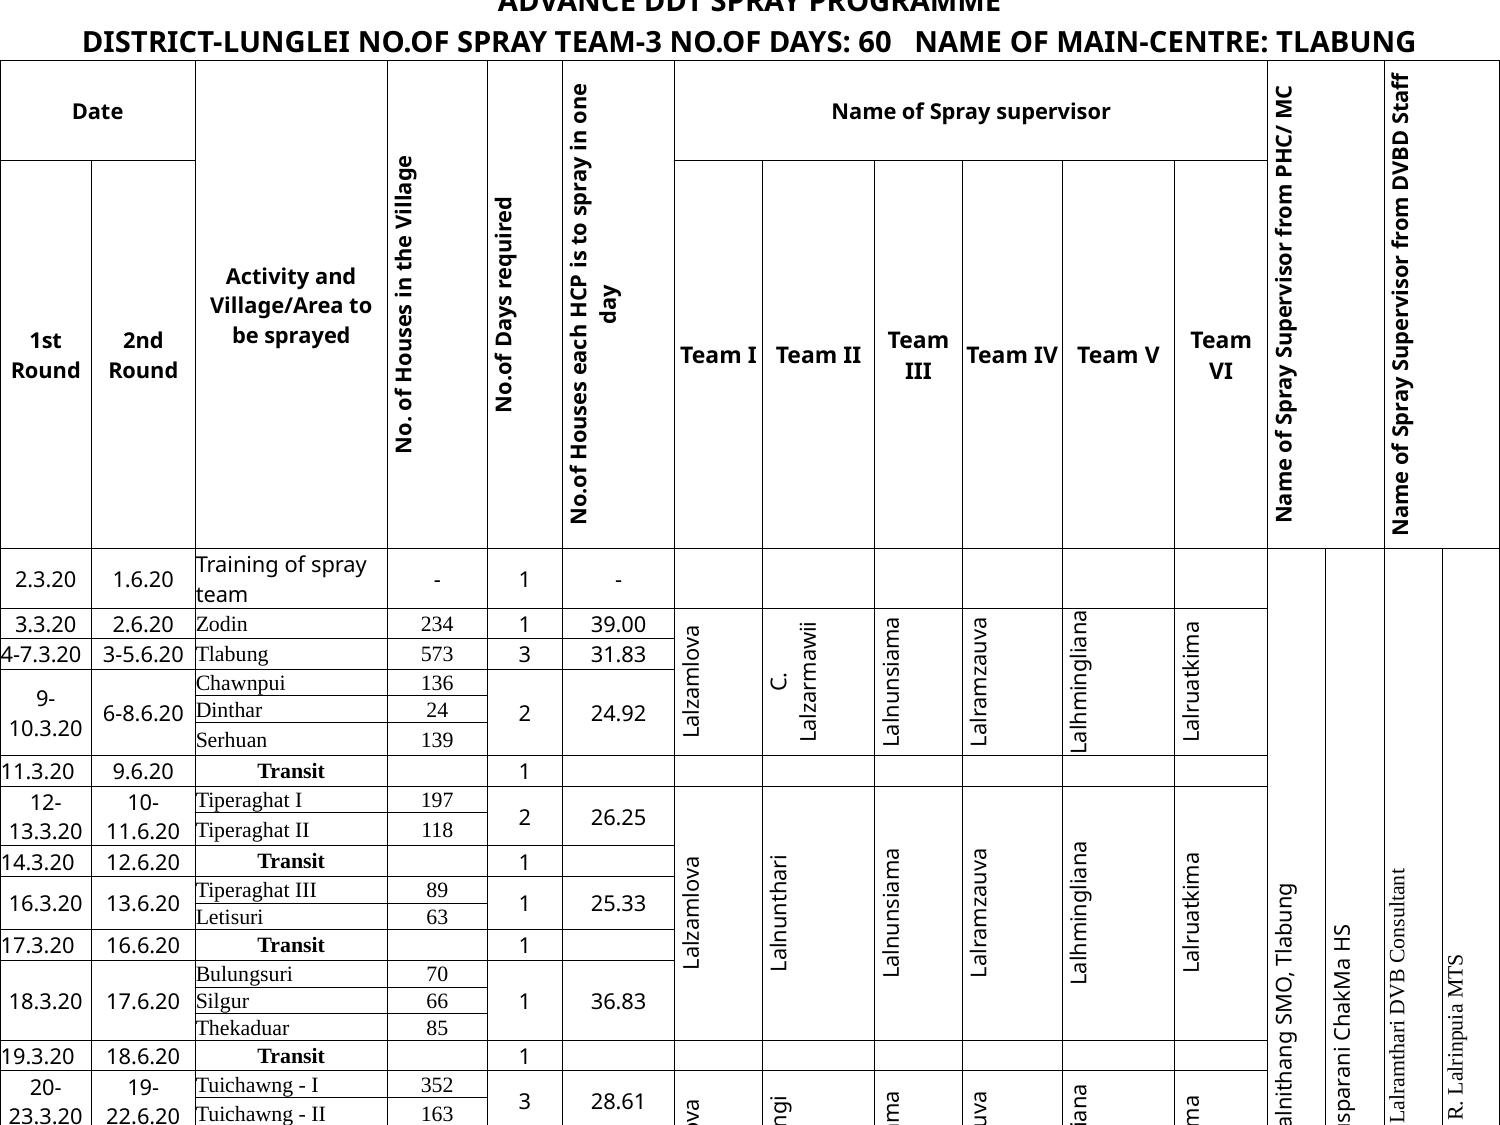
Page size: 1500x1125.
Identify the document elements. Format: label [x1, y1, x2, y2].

table_cell [196, 696, 387, 722]
table_cell [675, 161, 762, 548]
table_cell [875, 609, 962, 755]
table_cell [388, 1098, 487, 1125]
table_cell [875, 1071, 962, 1125]
table_cell [675, 1041, 762, 1070]
table_cell [1, 549, 91, 608]
table_cell [675, 787, 762, 1040]
table_cell [1443, 549, 1499, 1125]
table_cell [1175, 787, 1267, 1040]
table_cell [875, 787, 962, 1040]
table_cell [1326, 549, 1384, 1125]
table_cell [1268, 61, 1384, 548]
table_cell [388, 639, 487, 669]
table_cell [675, 1071, 762, 1125]
table_cell [92, 549, 195, 608]
table_cell [963, 609, 1062, 755]
table_cell [1, 1041, 91, 1070]
table_cell [388, 930, 487, 960]
table_cell [196, 61, 387, 548]
table_cell [388, 756, 487, 786]
table_cell [1175, 161, 1267, 548]
table_cell [92, 961, 195, 1040]
table_cell [196, 813, 387, 845]
table_cell [1, 877, 91, 929]
table_cell [1, 639, 91, 669]
table_cell [963, 1041, 1062, 1070]
table_cell [1175, 1041, 1267, 1070]
table_cell [488, 877, 562, 929]
table_cell [1, 756, 91, 786]
table_cell [563, 549, 674, 608]
table_cell [563, 639, 674, 669]
table_cell [196, 1041, 387, 1070]
table_cell [763, 787, 874, 1040]
table_cell [388, 723, 487, 755]
table_cell [388, 61, 487, 548]
table_cell [675, 549, 762, 608]
table_cell [563, 609, 674, 638]
table_cell [1063, 549, 1174, 608]
table_cell [563, 1071, 674, 1125]
table_cell [1, 930, 91, 960]
table_cell [92, 1041, 195, 1070]
table_cell [388, 846, 487, 876]
table_cell [1, 961, 91, 1040]
table_cell [963, 756, 1062, 786]
table_cell [92, 846, 195, 876]
table_cell [563, 930, 674, 960]
table_cell [875, 756, 962, 786]
table_cell [196, 670, 387, 695]
table_cell [1385, 549, 1442, 1125]
table_cell [963, 549, 1062, 608]
table_cell [963, 1071, 1062, 1125]
table_cell [1063, 1071, 1174, 1125]
table_cell [388, 961, 487, 987]
table_cell [1, 670, 91, 755]
table_cell [92, 670, 195, 755]
table_cell [196, 549, 387, 608]
table_cell [488, 639, 562, 669]
table_cell [488, 1071, 562, 1125]
table_cell [196, 756, 387, 786]
table_cell [388, 904, 487, 929]
table_cell [675, 756, 762, 786]
table_cell [196, 723, 387, 755]
table_cell [875, 549, 962, 608]
table_cell [92, 161, 195, 548]
table_cell [763, 1041, 874, 1070]
table_cell [563, 846, 674, 876]
table_cell [388, 1071, 487, 1097]
table_cell [563, 61, 674, 548]
table_cell [563, 961, 674, 1040]
table_cell [388, 696, 487, 722]
table_cell [92, 787, 195, 845]
table_cell [1063, 1041, 1174, 1070]
table_cell [488, 787, 562, 845]
table_cell [92, 877, 195, 929]
table_cell [1, 846, 91, 876]
table_cell [675, 609, 762, 755]
table_cell [388, 877, 487, 903]
table_cell [1385, 61, 1499, 548]
table_cell [875, 1041, 962, 1070]
table_cell [196, 609, 387, 638]
table_cell [763, 609, 874, 755]
table_cell [388, 1041, 487, 1070]
table_cell [488, 61, 562, 548]
table_cell [1063, 787, 1174, 1040]
table_cell [1063, 756, 1174, 786]
table_cell [196, 904, 387, 929]
table_cell [1175, 756, 1267, 786]
table_cell [1, 161, 91, 548]
table_cell [196, 1098, 387, 1125]
table_cell [196, 930, 387, 960]
table_cell [563, 670, 674, 755]
table_cell [763, 756, 874, 786]
table_cell [1063, 161, 1174, 548]
table_cell [388, 1014, 487, 1040]
table_cell [196, 639, 387, 669]
table_cell [0, 20, 1500, 60]
table_cell [1, 609, 91, 638]
table_cell [563, 756, 674, 786]
table_cell [563, 787, 674, 845]
table_cell [388, 787, 487, 812]
table_cell [563, 1041, 674, 1070]
table_cell [763, 549, 874, 608]
table_cell [488, 756, 562, 786]
table_header [0, 0, 1500, 20]
table_cell [963, 161, 1062, 548]
table_cell [388, 549, 487, 608]
table_cell [763, 161, 874, 548]
table_cell [763, 1071, 874, 1125]
table_cell [196, 787, 387, 812]
table_cell [92, 756, 195, 786]
table_cell [388, 988, 487, 1013]
table_cell [92, 930, 195, 960]
table_cell [92, 609, 195, 638]
table_cell [92, 639, 195, 669]
table_cell [92, 1071, 195, 1125]
table_cell [388, 813, 487, 845]
table_cell [488, 549, 562, 608]
table_cell [1, 787, 91, 845]
table_cell [196, 961, 387, 987]
table_cell [488, 670, 562, 755]
table_cell [488, 930, 562, 960]
table_cell [196, 1071, 387, 1097]
table_cell [1175, 549, 1267, 608]
table_cell [388, 670, 487, 695]
table_cell [488, 846, 562, 876]
table_cell [488, 961, 562, 1040]
table_cell [963, 787, 1062, 1040]
table_cell [1175, 1071, 1267, 1125]
table_cell [1268, 549, 1325, 1125]
table_cell [563, 877, 674, 929]
table_cell [196, 877, 387, 903]
table_cell [488, 609, 562, 638]
table_cell [196, 846, 387, 876]
table_cell [196, 988, 387, 1013]
table_cell [675, 61, 1267, 160]
table_cell [488, 1041, 562, 1070]
table_cell [875, 161, 962, 548]
table_cell [196, 1014, 387, 1040]
table_cell [1, 61, 195, 160]
table_cell [1063, 609, 1174, 755]
table_cell [1175, 609, 1267, 755]
table_cell [1, 1071, 91, 1125]
table_cell [388, 609, 487, 638]
